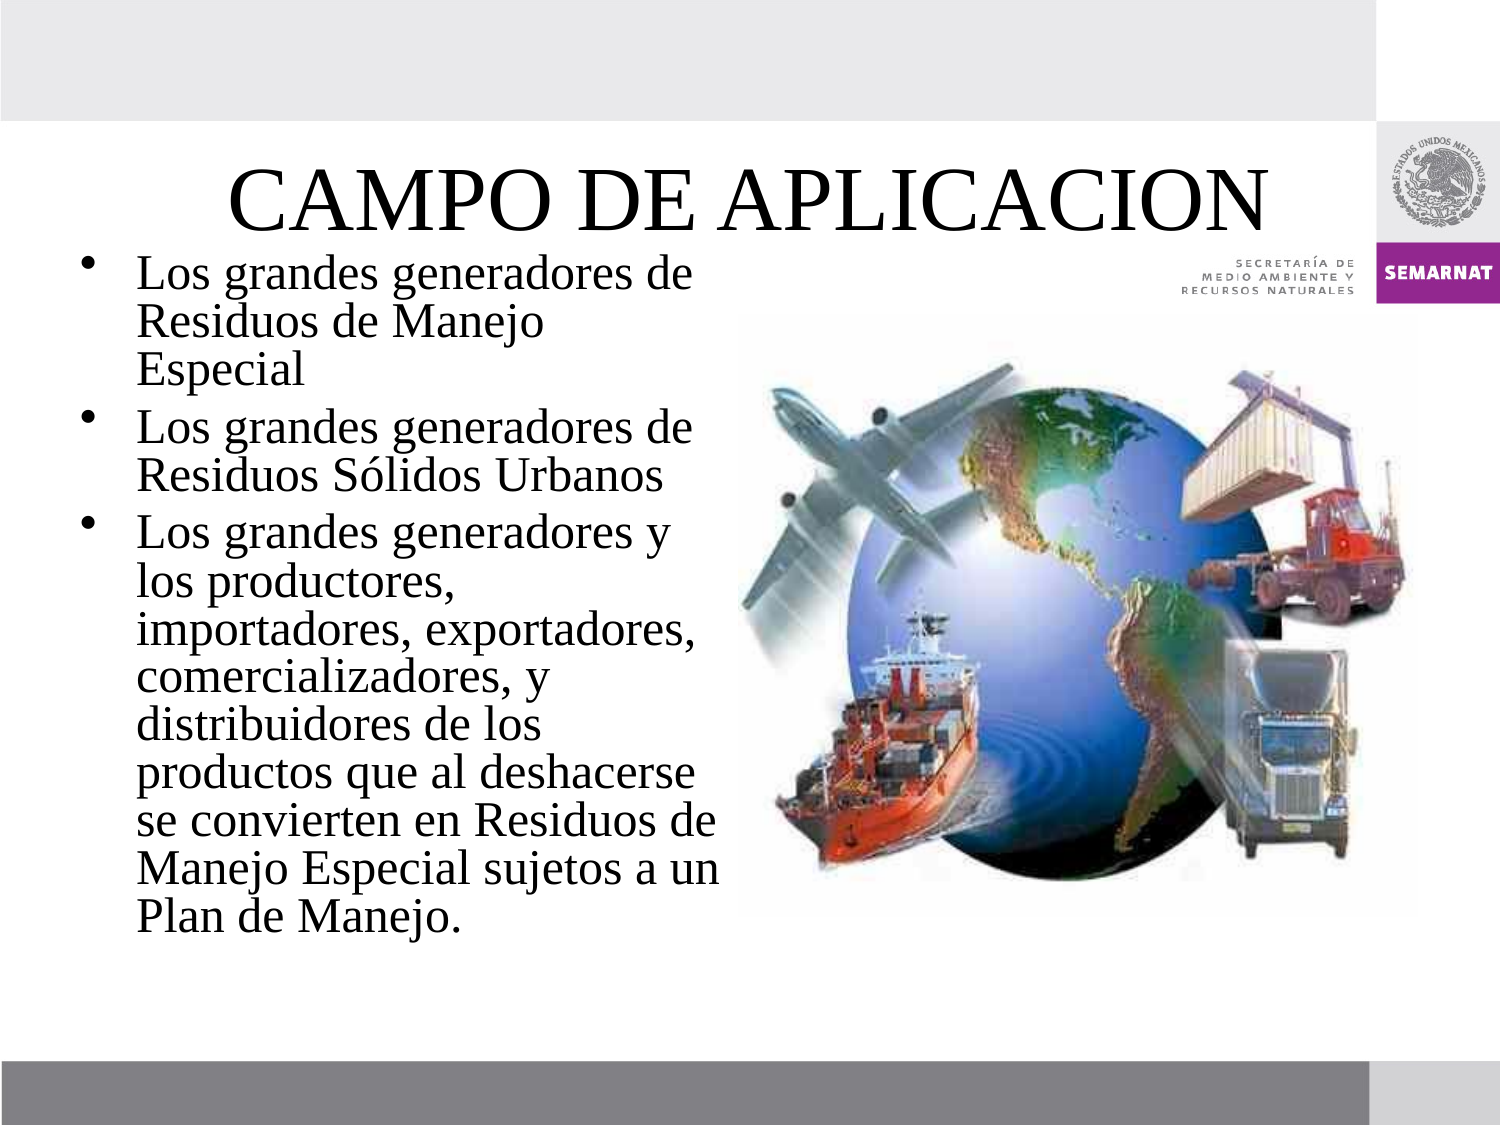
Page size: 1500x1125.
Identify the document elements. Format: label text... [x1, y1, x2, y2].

picture [0, 0, 1500, 1125]
list Los grandes generadores de Residuos de Manejo Especial Los grandes generadores de Residuos Sólidos Urbanos Los grandes generadores y los productores, importadores, exportadores, comercializadores, y distribuidores de los productos que al deshacerse se convierten en Residuos de Manejo Especial sujetos a un Plan de Manejo. [64, 243, 738, 1001]
title CAMPO DE APLICACION [112, 99, 1388, 288]
